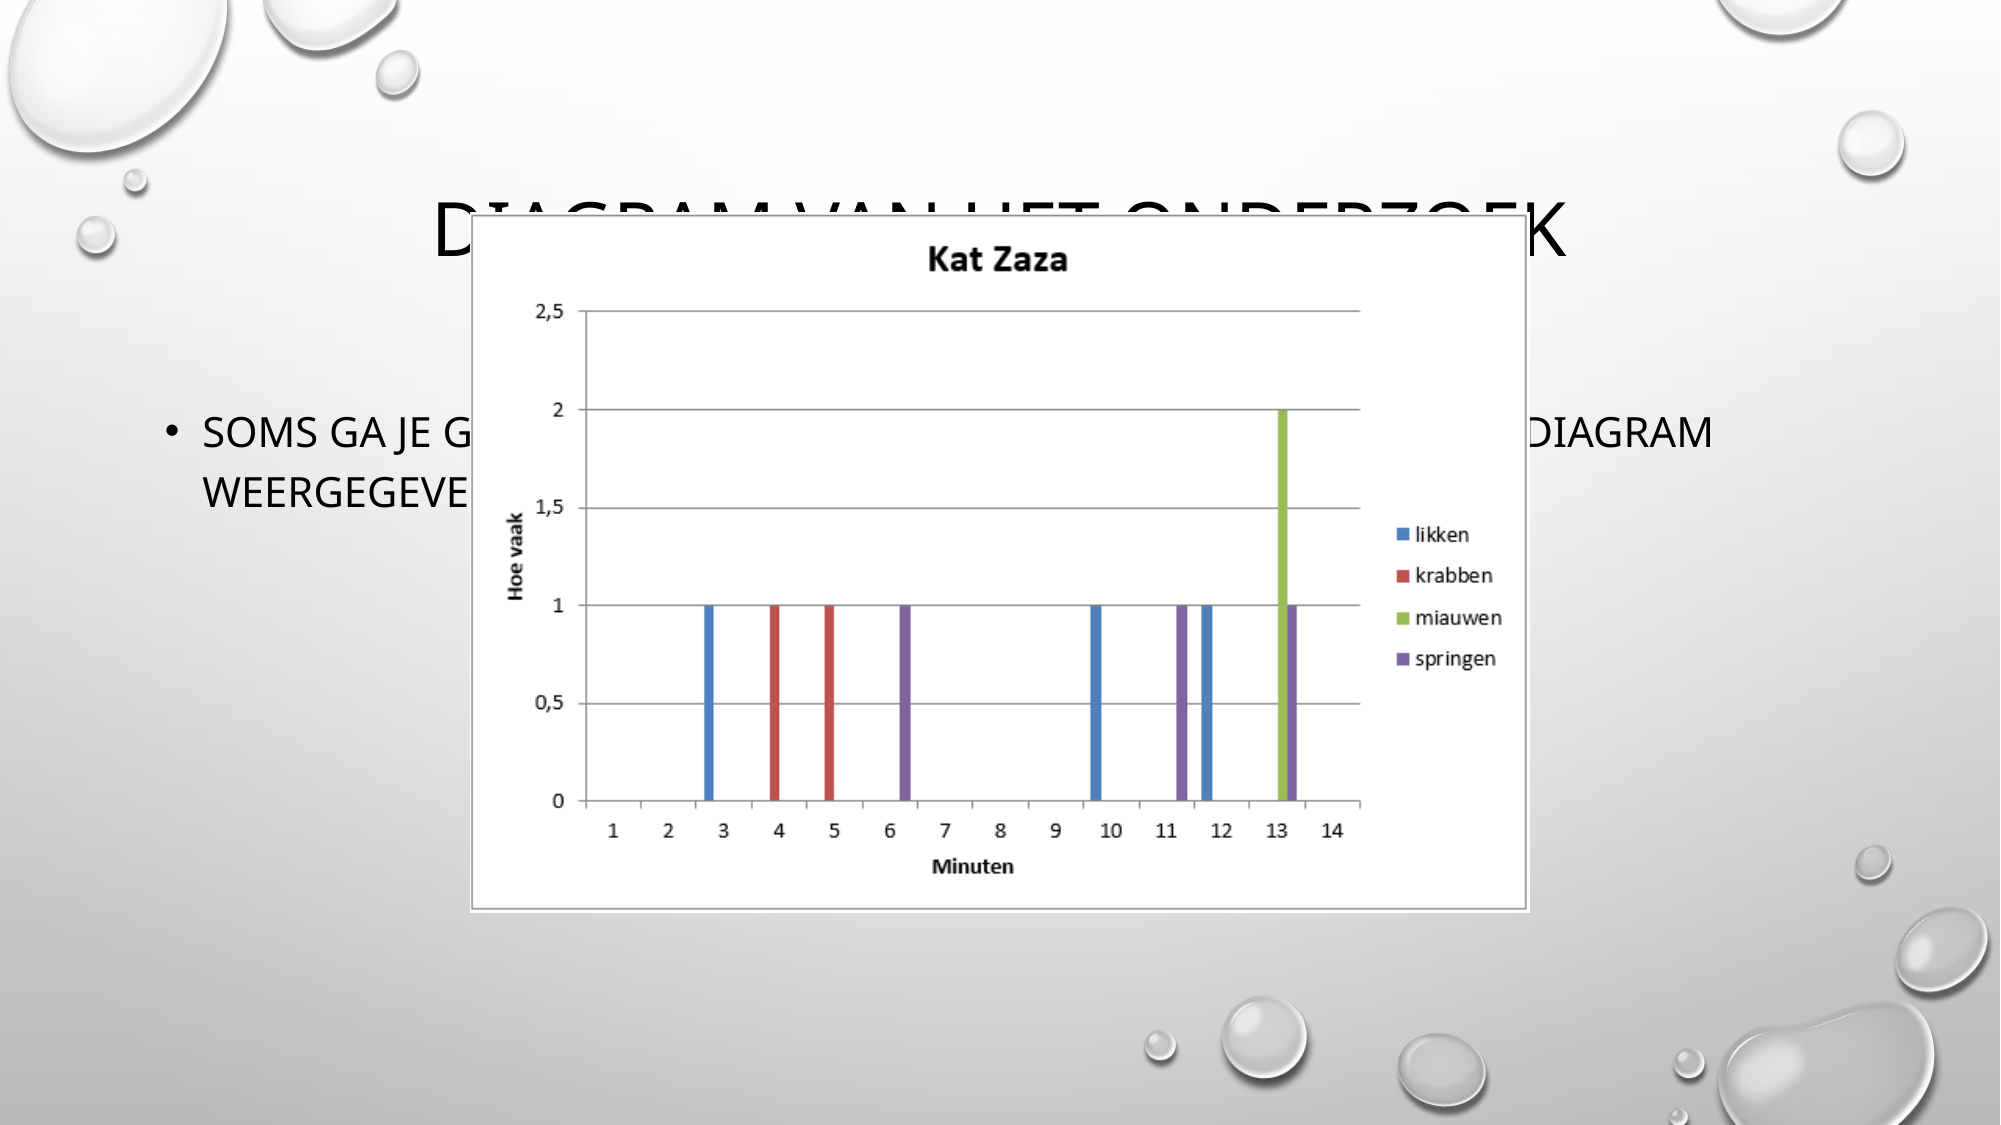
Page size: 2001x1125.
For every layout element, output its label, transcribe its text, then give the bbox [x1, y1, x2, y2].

title Diagram van het onderzoek [149, 101, 1851, 364]
picture [0, 0, 2000, 1125]
list Soms ga je gedrag vergelijken. De uitkomst kan dan in een diagram weergegeven worden. [149, 388, 1850, 950]
